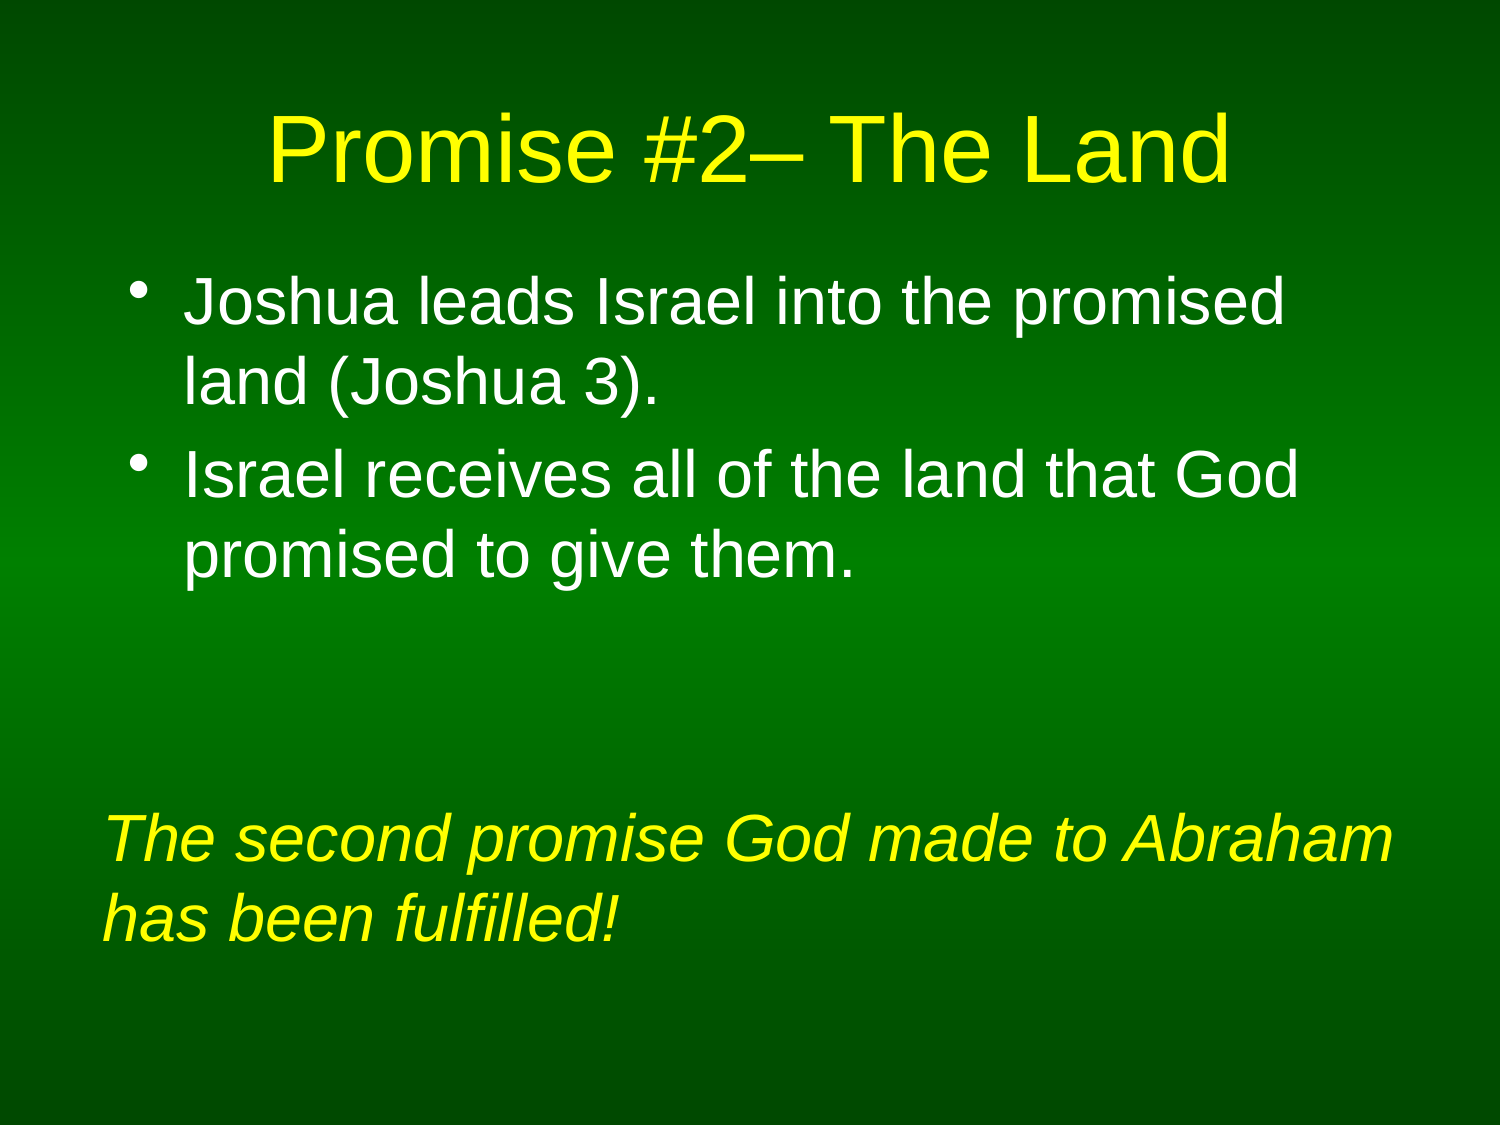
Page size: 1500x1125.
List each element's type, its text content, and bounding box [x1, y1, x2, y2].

text_box The second promise God made to Abraham has been fulfilled! [87, 787, 1414, 963]
list Joshua leads Israel into the promised land (Joshua 3). Israel receives all of the land that God promised to give them. [112, 249, 1388, 613]
title Promise #2– The Land [37, 50, 1463, 238]
